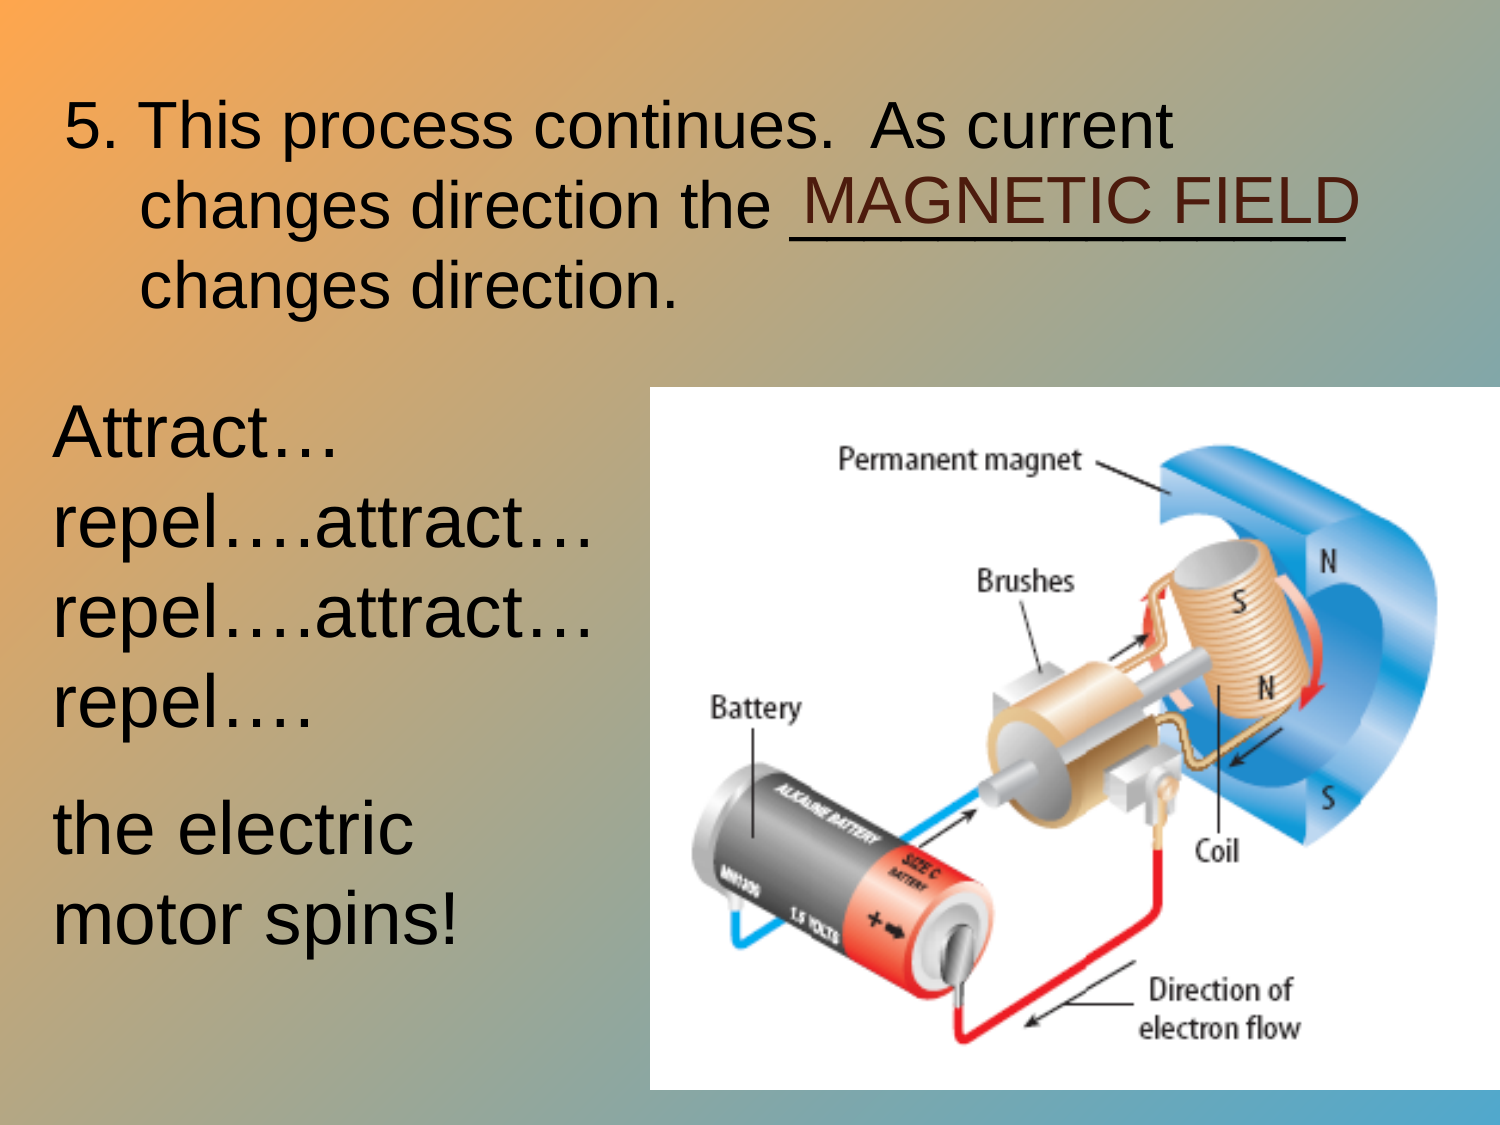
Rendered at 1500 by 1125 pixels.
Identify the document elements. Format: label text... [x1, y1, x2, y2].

text_box Attract…repel….attract…repel….attract…repel…. the electric motor spins! [37, 375, 625, 968]
text_box MAGNETIC FIELD [787, 149, 1500, 245]
text_box 5. This process continues. As current changes direction the _______________ changes direction. [49, 75, 1400, 415]
picture [649, 387, 1500, 1091]
